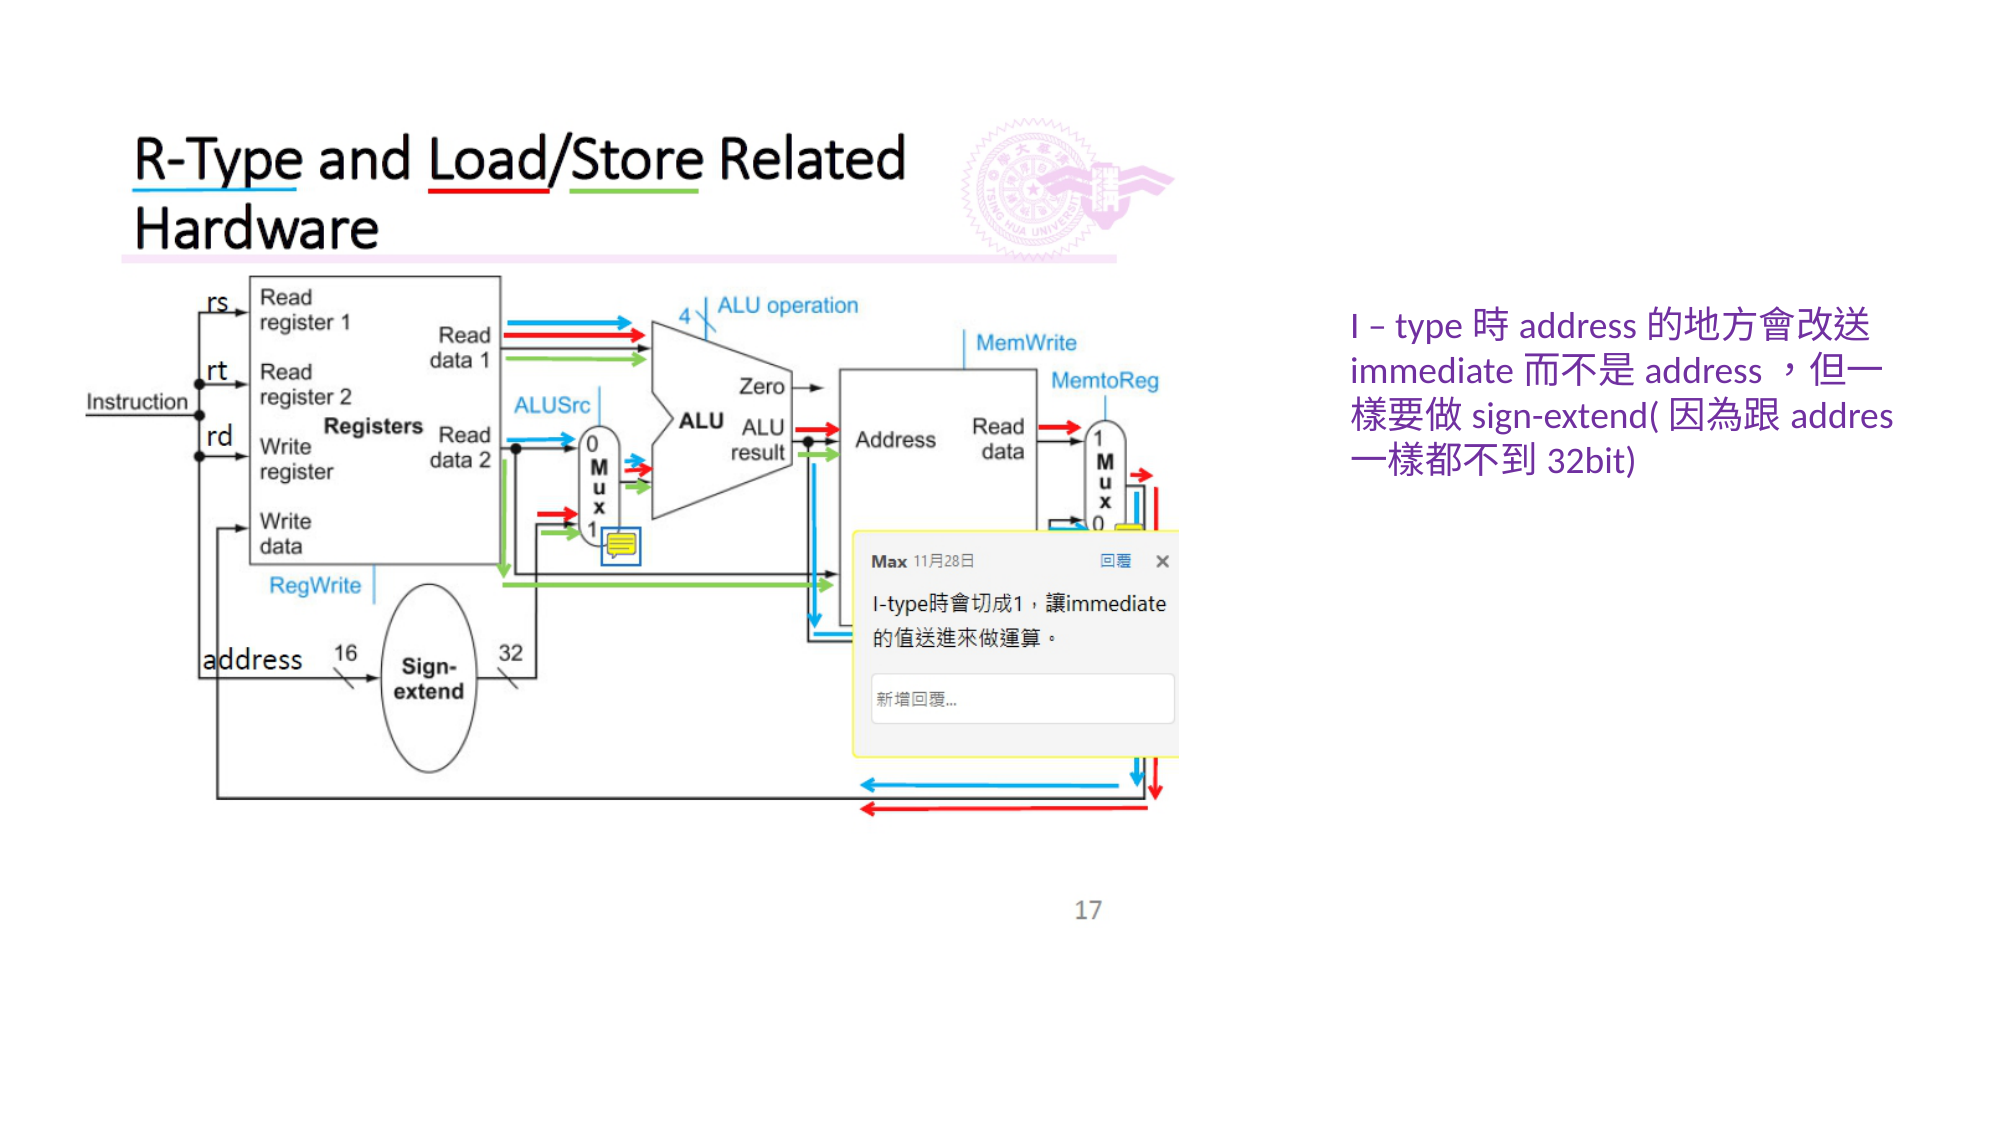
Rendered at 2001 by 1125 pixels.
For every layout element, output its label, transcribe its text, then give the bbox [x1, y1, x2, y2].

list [76, 118, 1179, 928]
text_box I – type時address的地方會改送immediate而不是address，但一樣要做sign-extend(因為跟addres一樣都不到32bit) [1335, 294, 1923, 489]
